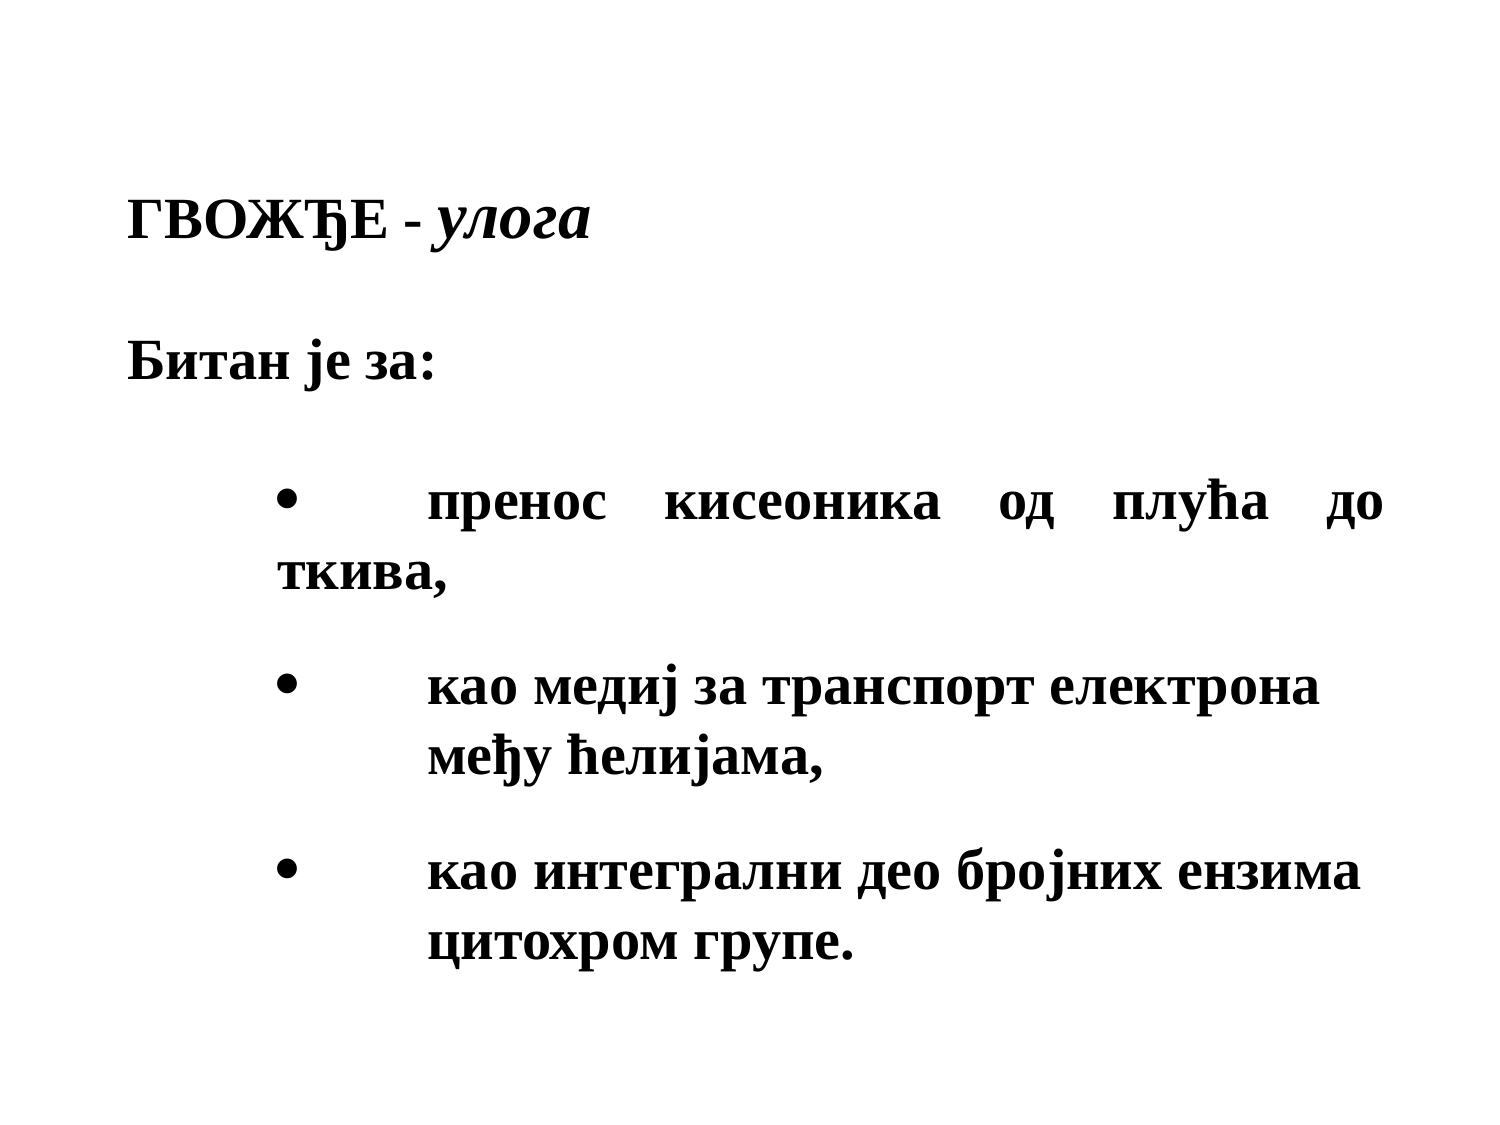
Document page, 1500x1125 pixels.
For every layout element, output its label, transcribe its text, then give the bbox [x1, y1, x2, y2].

text_box ГВОЖЂЕ - улога Битан је за: · пренос кисеоника од плућа до ткива, · као медиј за транспорт електрона међу ћелијама, · као интегрални део бројних ензима цитохром групе. [112, 164, 1400, 979]
